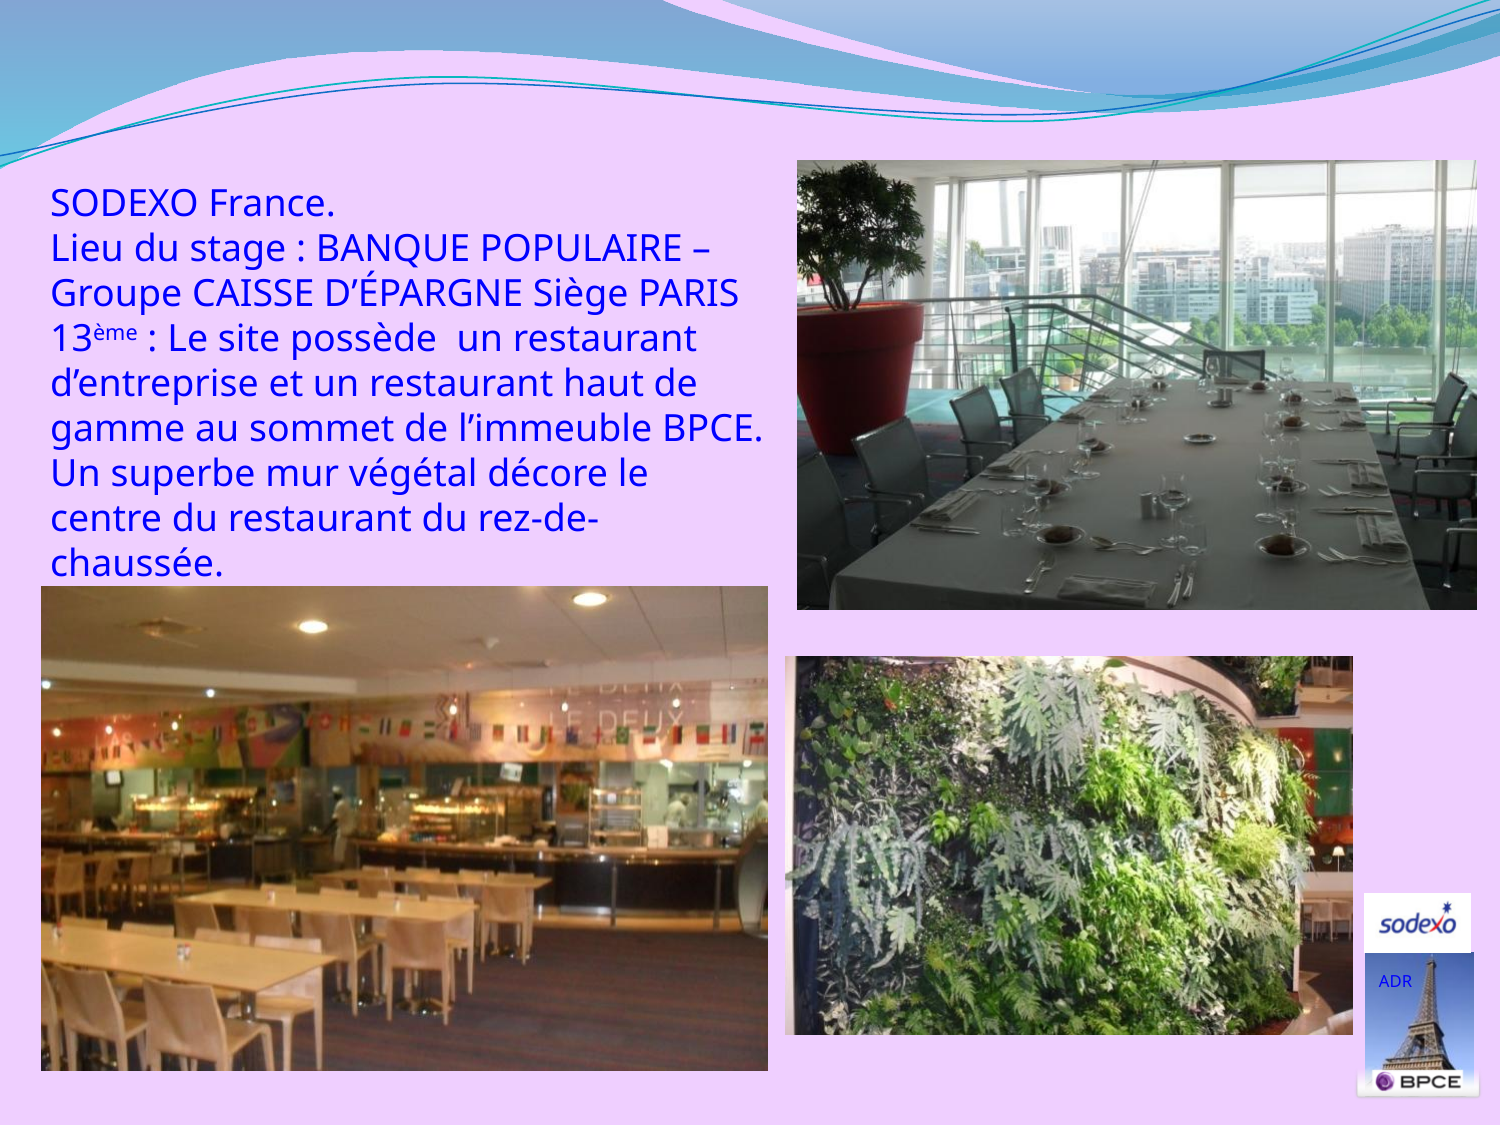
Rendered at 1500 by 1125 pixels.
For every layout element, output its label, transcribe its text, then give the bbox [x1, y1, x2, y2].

picture [796, 160, 1477, 610]
picture [784, 656, 1353, 1036]
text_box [1354, 892, 1483, 1102]
picture [40, 585, 769, 1071]
text_box SODEXO France. Lieu du stage : BANQUE POPULAIRE – Groupe CAISSE D’ÉPARGNE Siège PARIS 13ème : Le site possède un restaurant d’entreprise et un restaurant haut de gamme au sommet de l’immeuble BPCE. Un superbe mur végétal décore le centre du restaurant du rez-de-chaussée. [35, 172, 786, 592]
